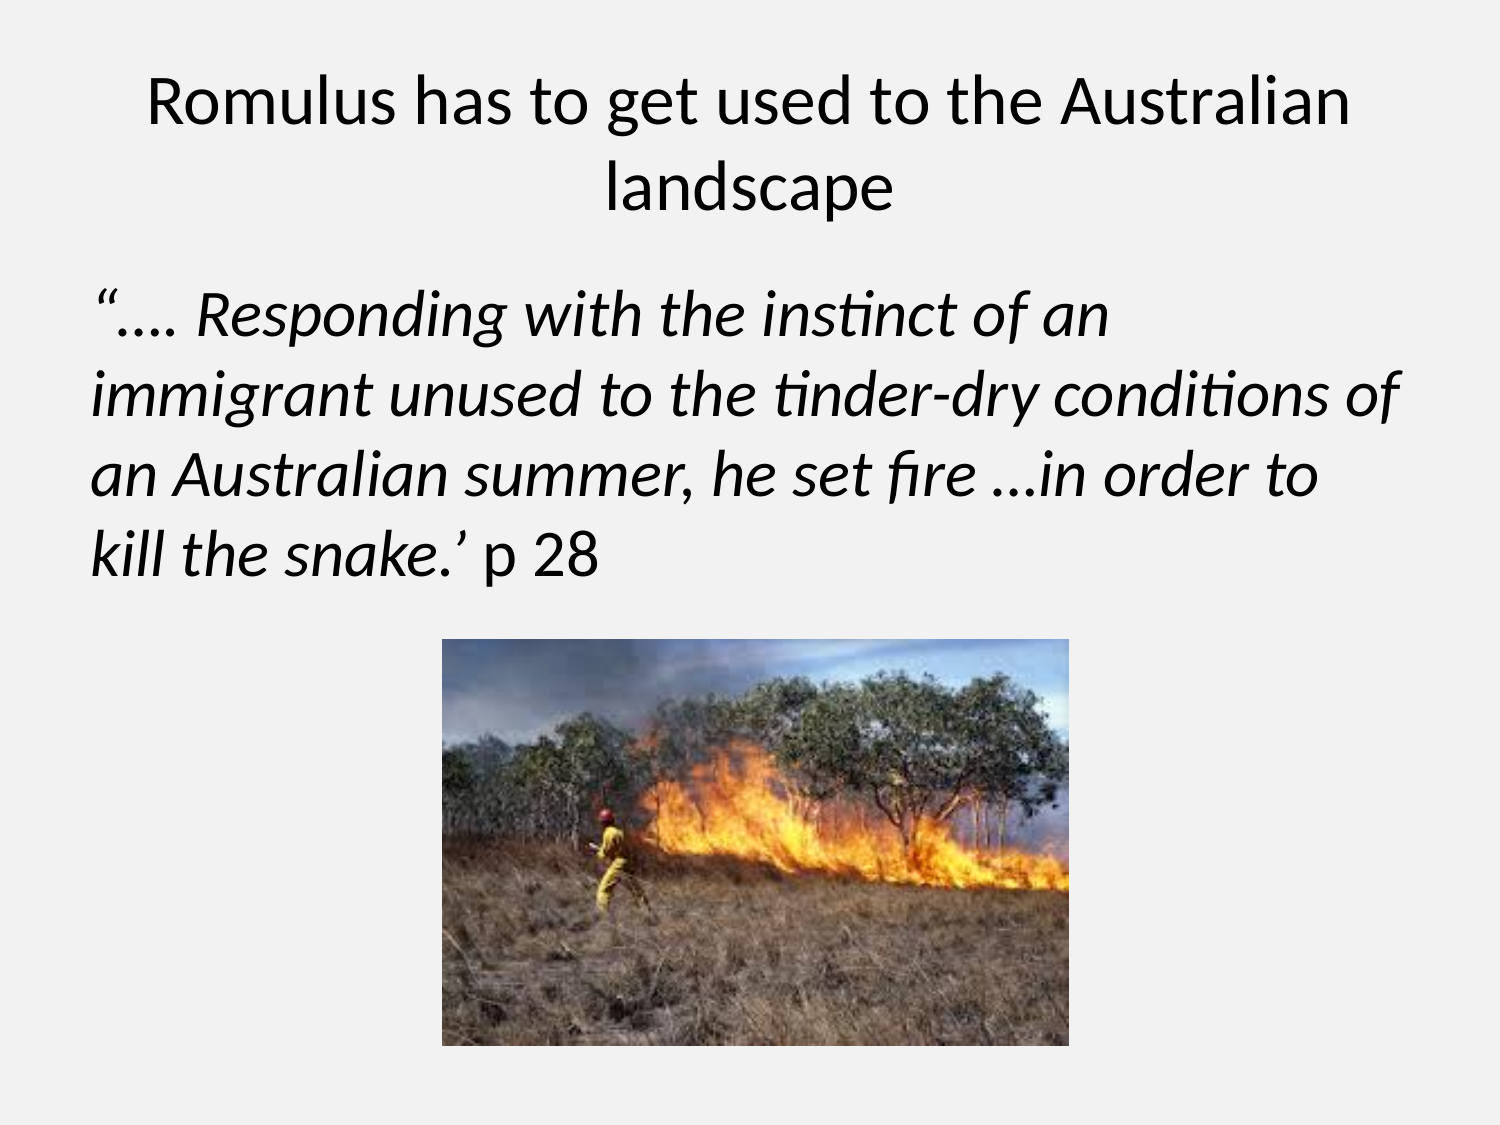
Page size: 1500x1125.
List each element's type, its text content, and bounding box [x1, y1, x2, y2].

title Romulus has to get used to the Australian landscape [75, 45, 1425, 233]
picture [442, 639, 1070, 1047]
list “…. Responding with the instinct of an immigrant unused to the tinder-dry conditions of an Australian summer, he set fire …in order to kill the snake.’ p 28 [75, 262, 1425, 1005]
